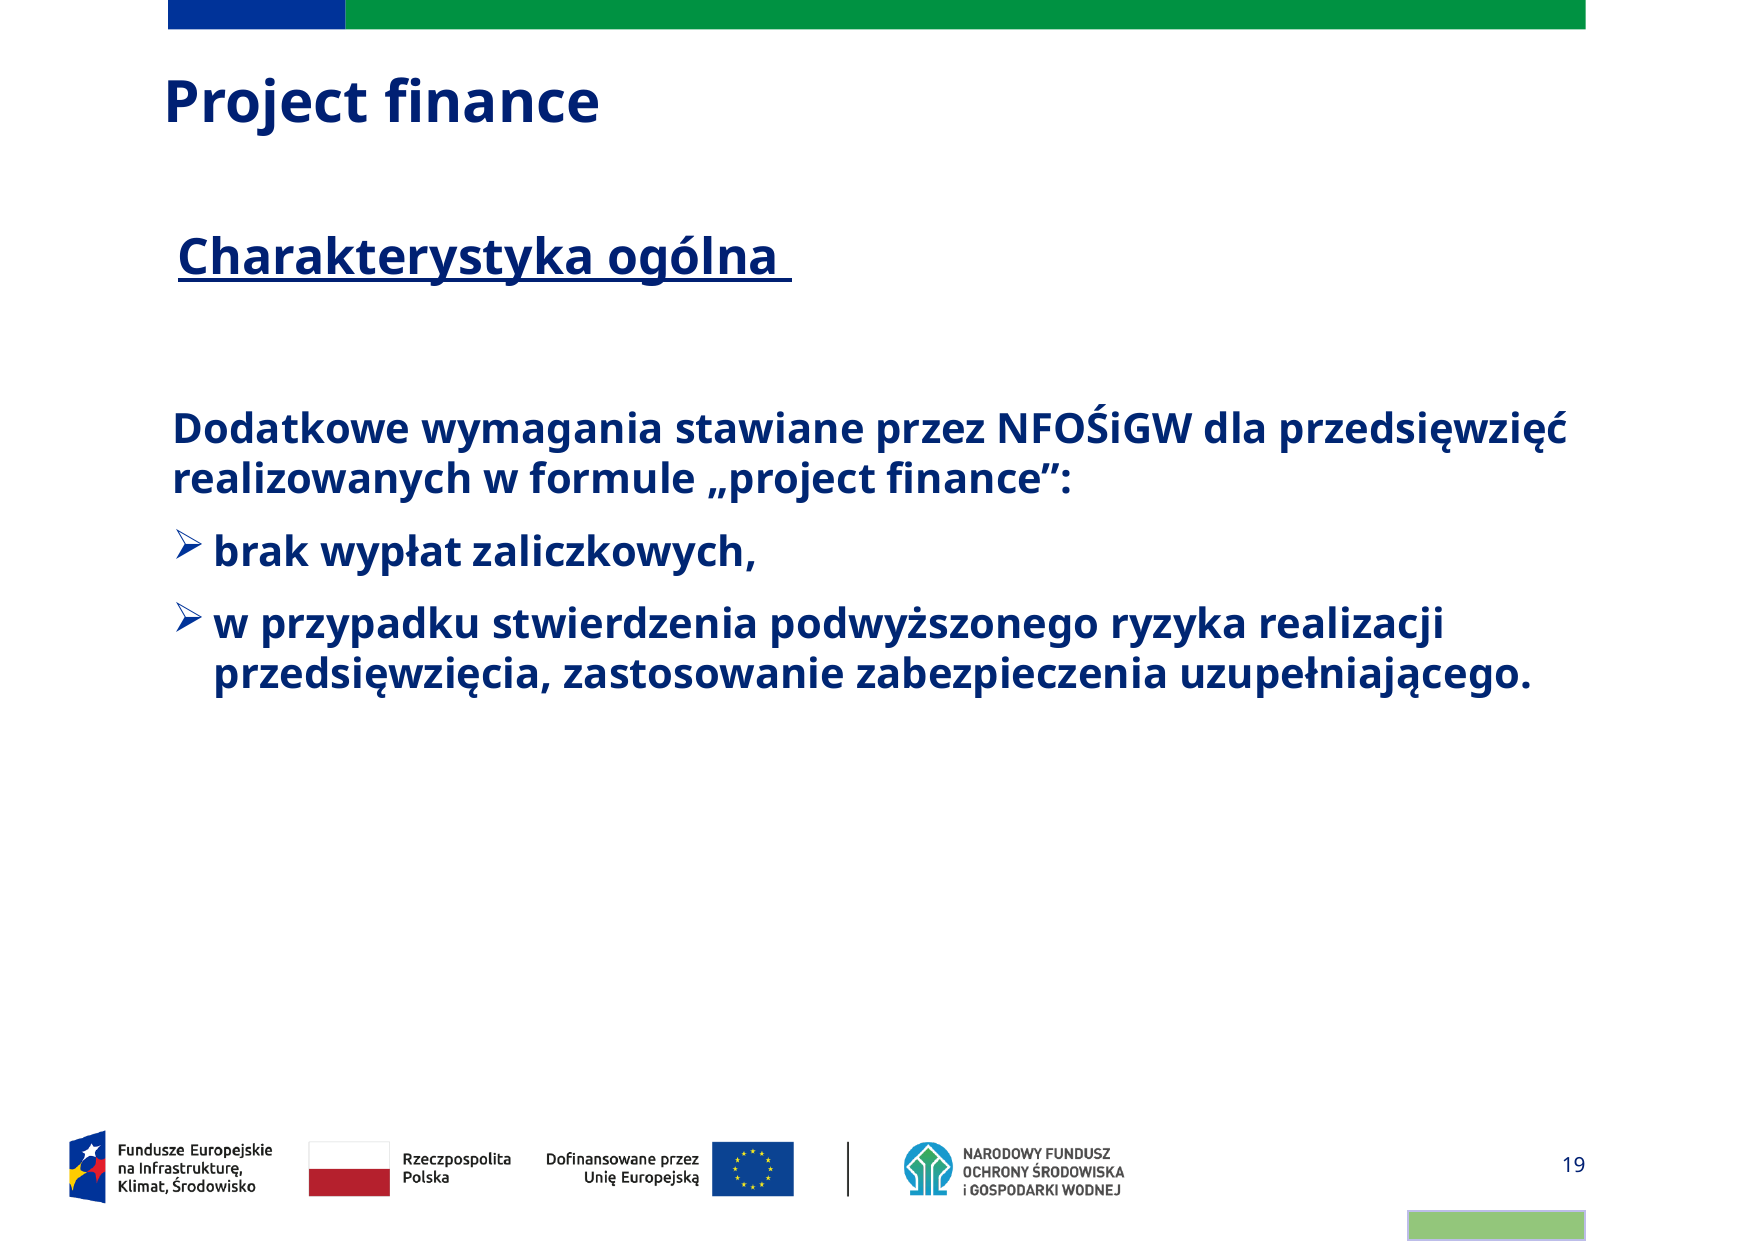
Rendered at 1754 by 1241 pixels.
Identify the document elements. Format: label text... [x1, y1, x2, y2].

title Project finance Charakterystyka ogólna [163, 59, 1582, 296]
list Dodatkowe wymagania stawiane przez NFOŚiGW dla przedsięwzięć realizowanych w formule „project finance”: brak wypłat zaliczkowych, w przypadku stwierdzenia podwyższonego ryzyka realizacji przedsięwzięcia, zastosowanie zabezpieczenia uzupełniającego. [172, 401, 1591, 1181]
picture [49, 1112, 1143, 1221]
